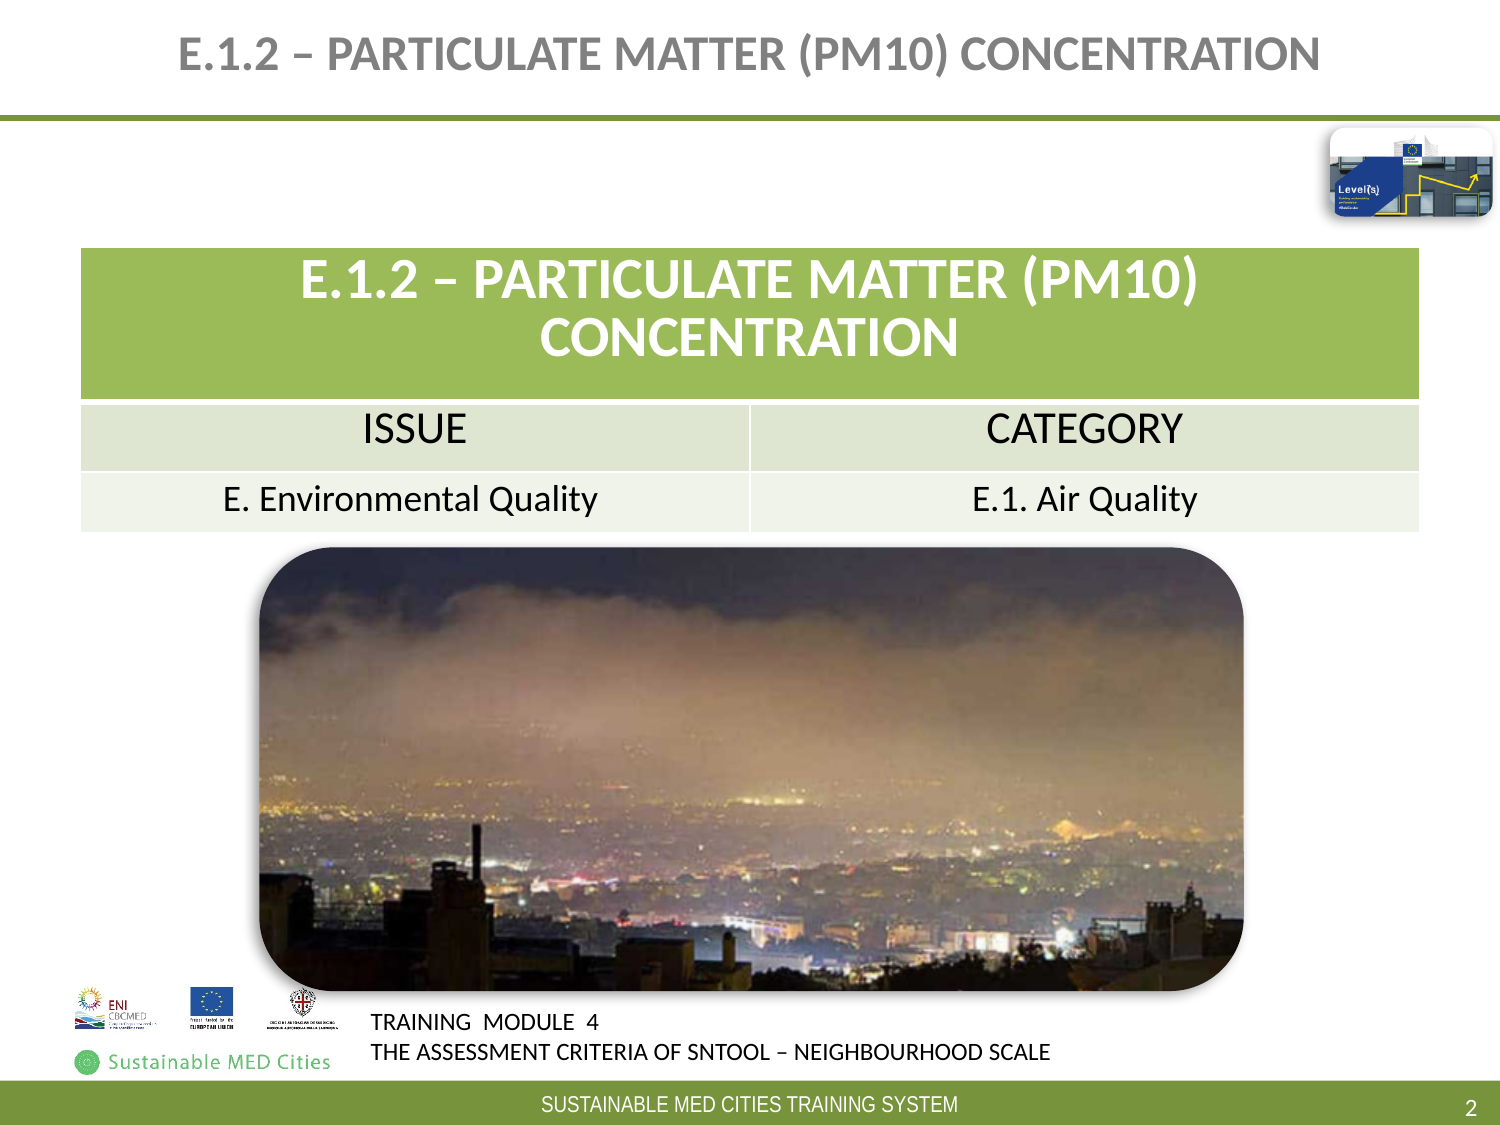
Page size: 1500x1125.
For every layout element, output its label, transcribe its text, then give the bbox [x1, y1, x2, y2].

table_cell E.1. Air Quality [751, 473, 1419, 532]
title E.1.2 – PARTICULATE MATTER (PM10) CONCENTRATION [0, 0, 1500, 117]
table_header E.1.2 – PARTICULATE MATTER (PM10) CONCENTRATION [81, 248, 1419, 399]
picture [62, 547, 1244, 1080]
slide_number 2 [1142, 1076, 1493, 1125]
picture [1329, 127, 1493, 217]
table_cell ISSUE [81, 405, 749, 471]
table_cell E. Environmental Quality [81, 473, 749, 532]
table_cell CATEGORY [751, 405, 1419, 471]
